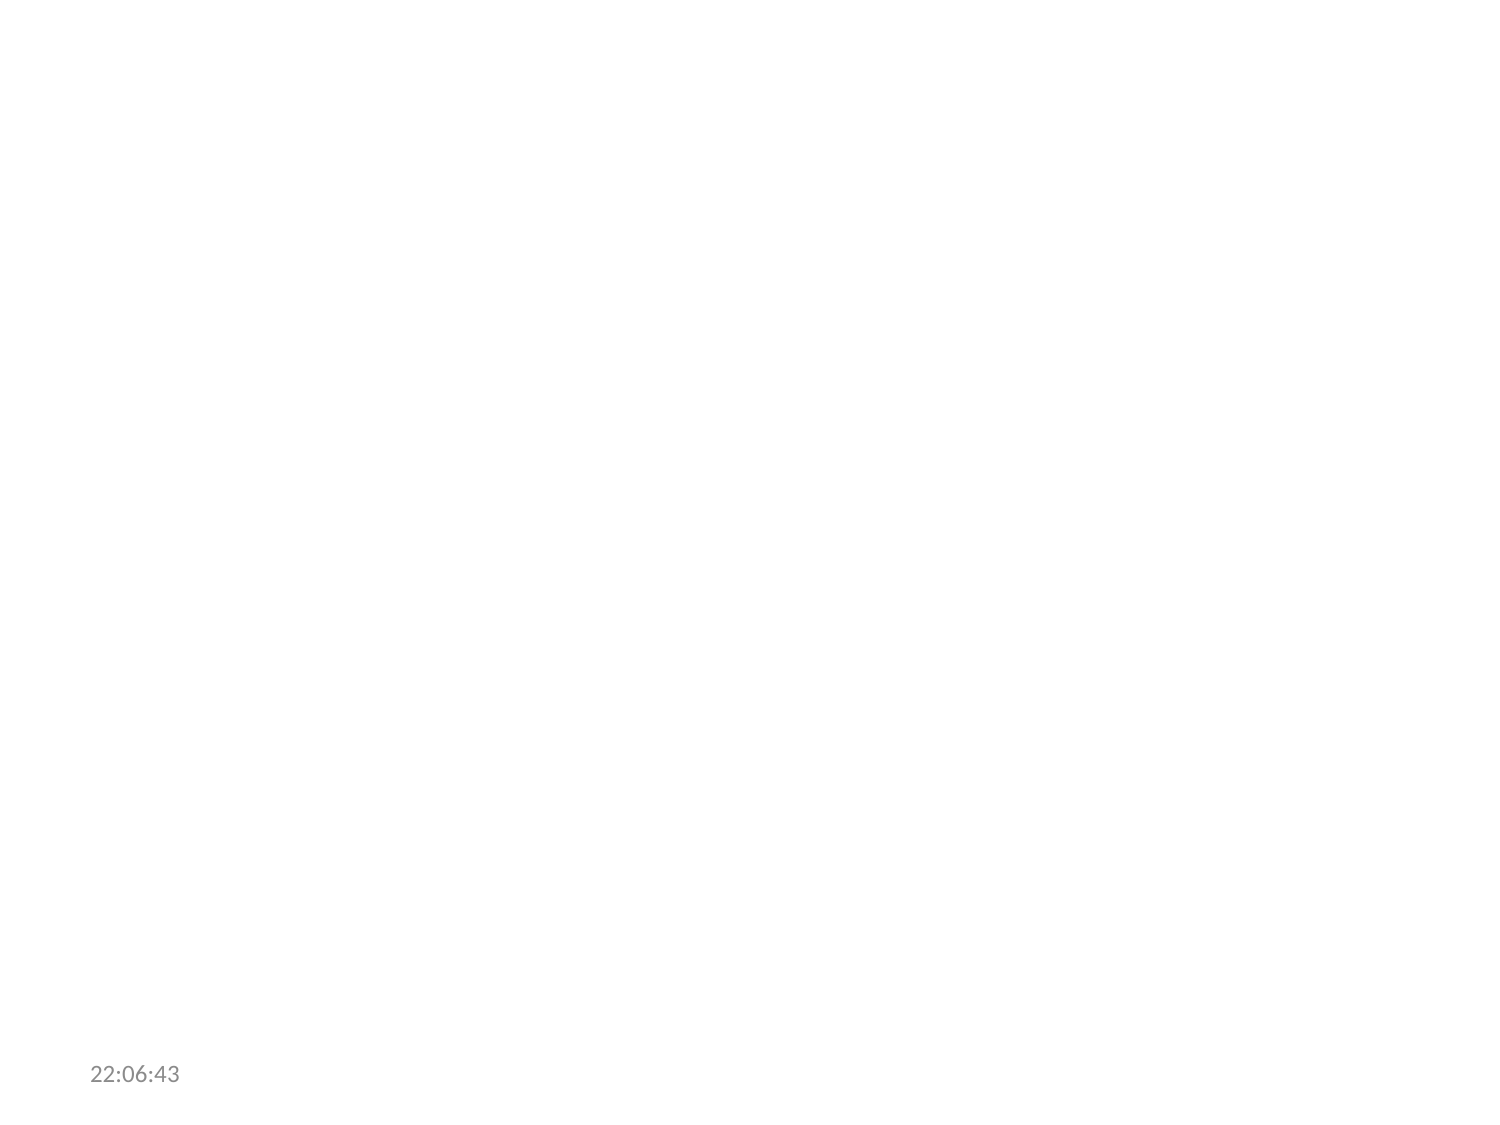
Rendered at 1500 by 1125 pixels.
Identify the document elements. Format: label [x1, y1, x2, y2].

slide_number [75, 1042, 425, 1103]
